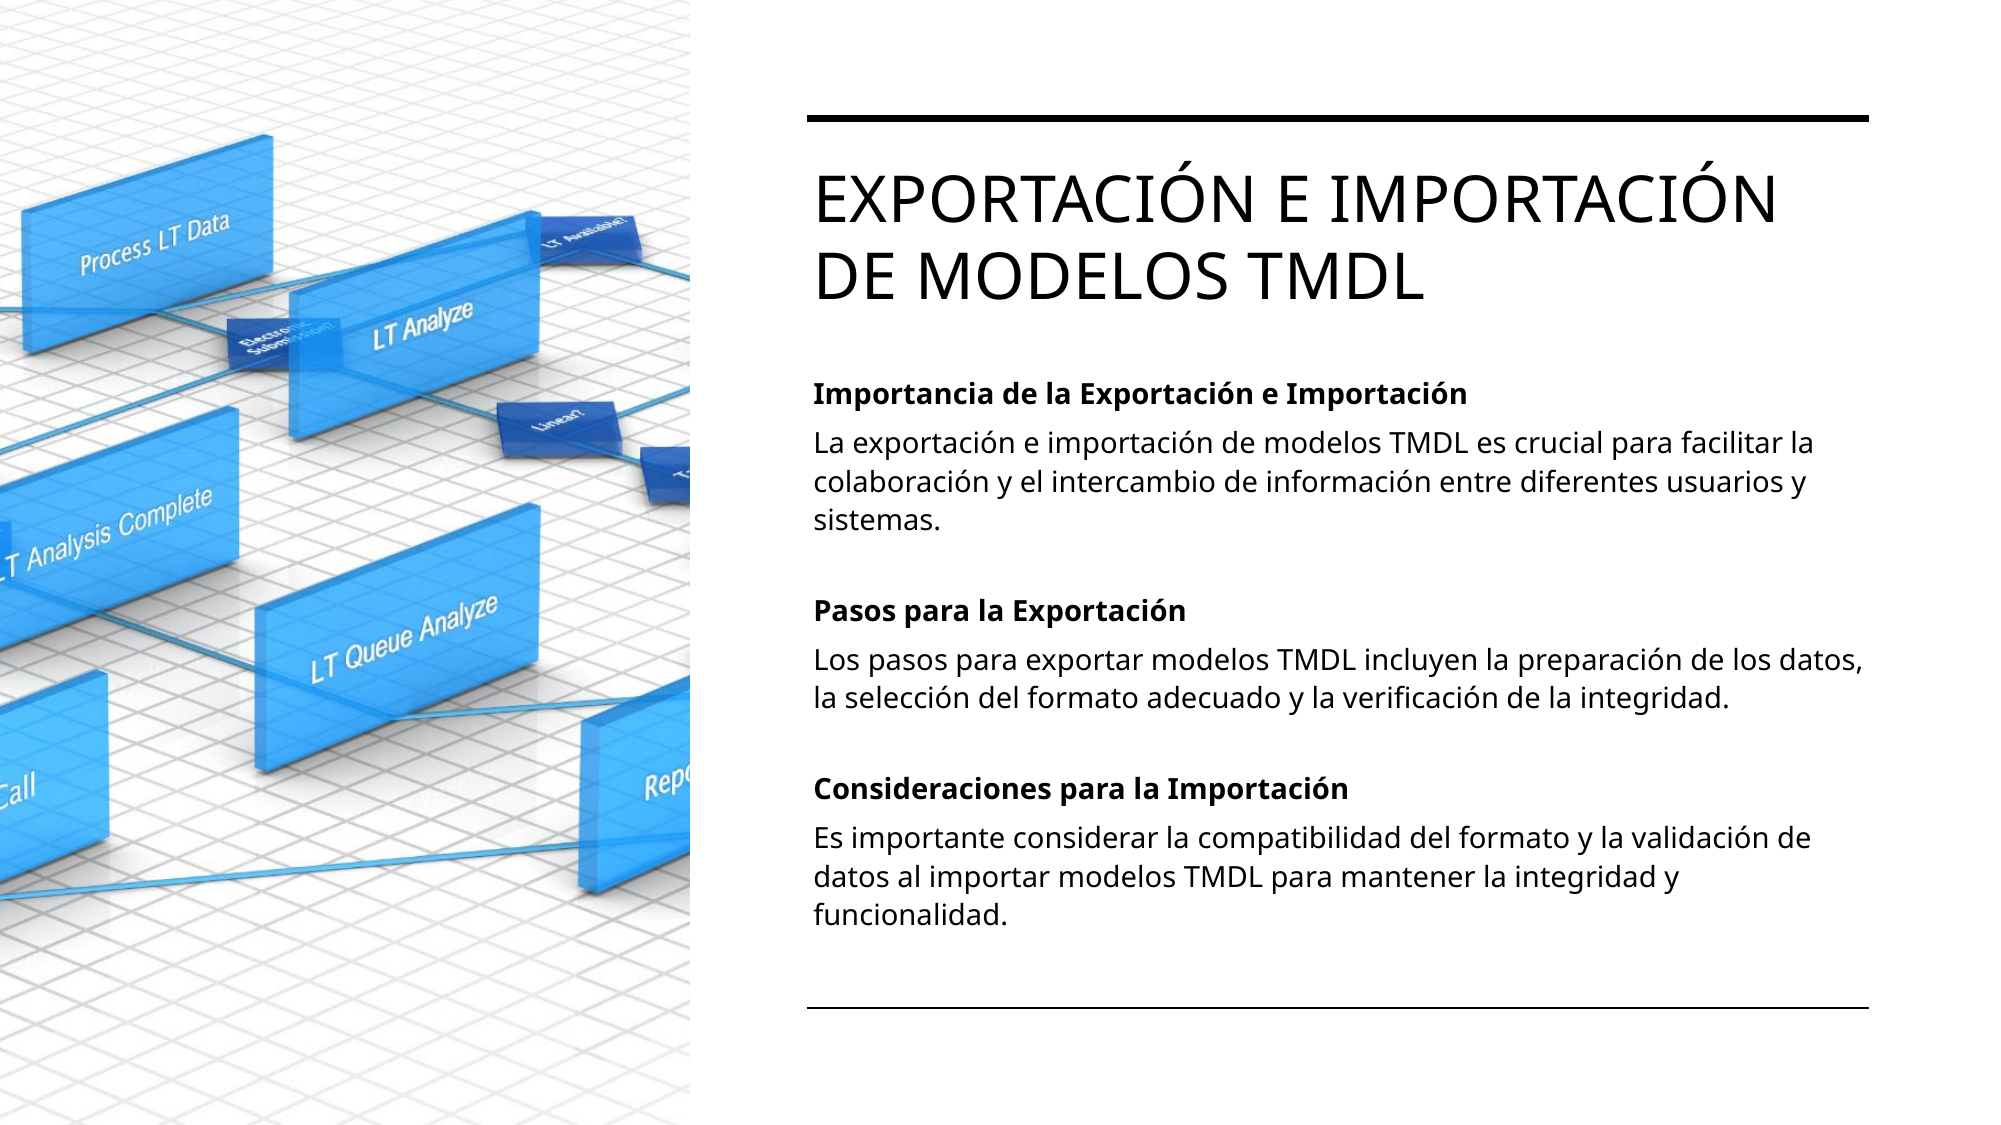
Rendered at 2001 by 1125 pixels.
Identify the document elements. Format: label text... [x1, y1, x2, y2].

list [0, 0, 690, 1125]
list Importancia de la Exportación e Importación La exportación e importación de modelos TMDL es crucial para facilitar la colaboración y el intercambio de información entre diferentes usuarios y sistemas. Pasos para la Exportación Los pasos para exportar modelos TMDL incluyen la preparación de los datos, la selección del formato adecuado y la verificación de la integridad. Consideraciones para la Importación Es importante considerar la compatibilidad del formato y la validación de datos al importar modelos TMDL para mantener la integridad y funcionalidad. [798, 364, 1886, 978]
title Exportación e importación de modelos TMDL [798, 149, 1886, 364]
text_box [690, 0, 2000, 1125]
